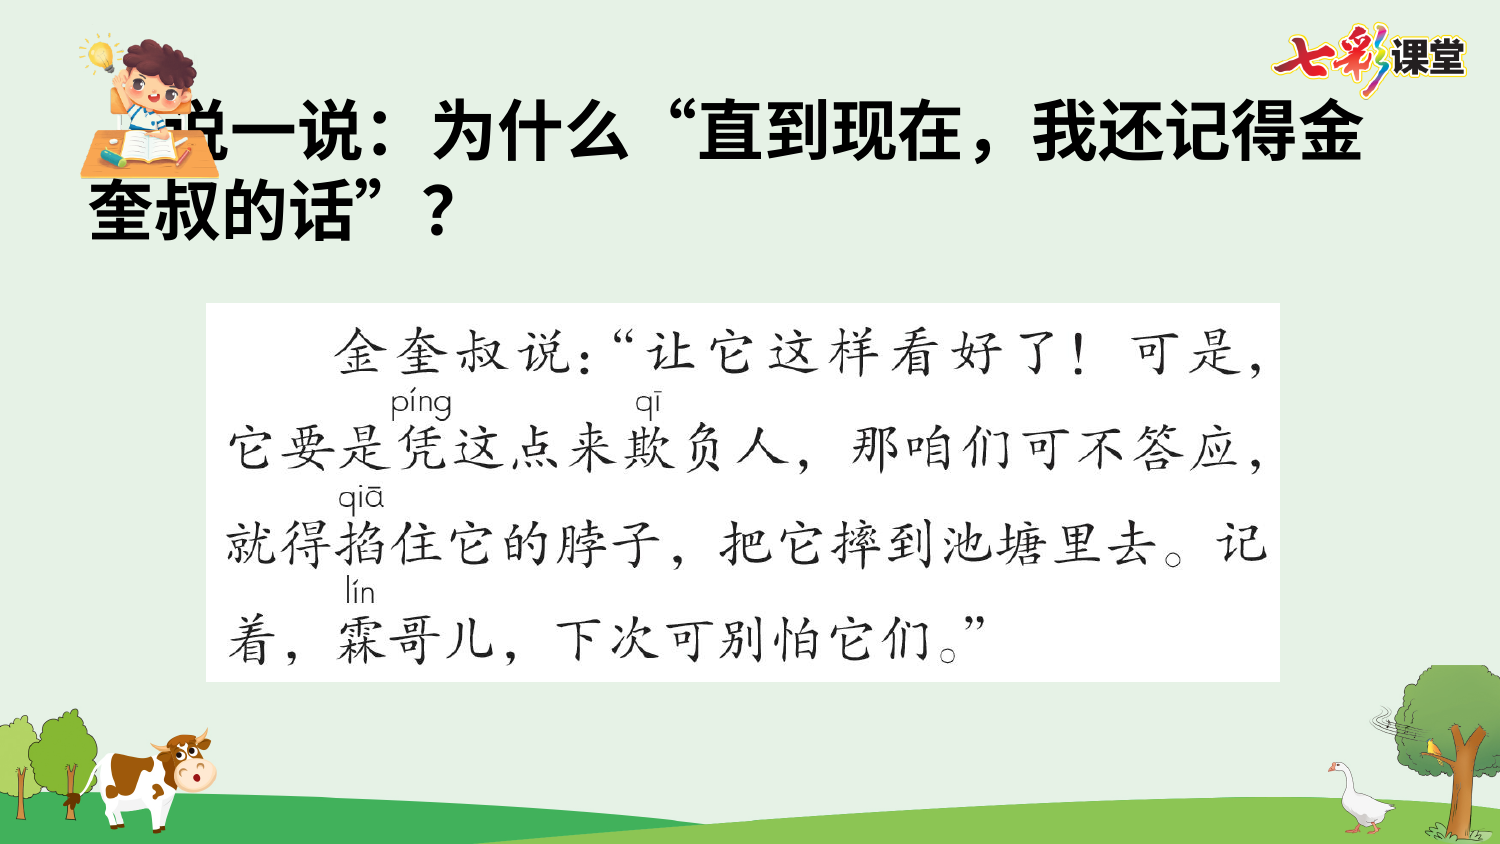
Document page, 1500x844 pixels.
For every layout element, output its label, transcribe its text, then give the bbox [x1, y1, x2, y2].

text_box 说一说：为什么“直到现在，我还记得金奎叔的话”？ [76, 83, 1379, 255]
picture [0, 0, 1500, 844]
